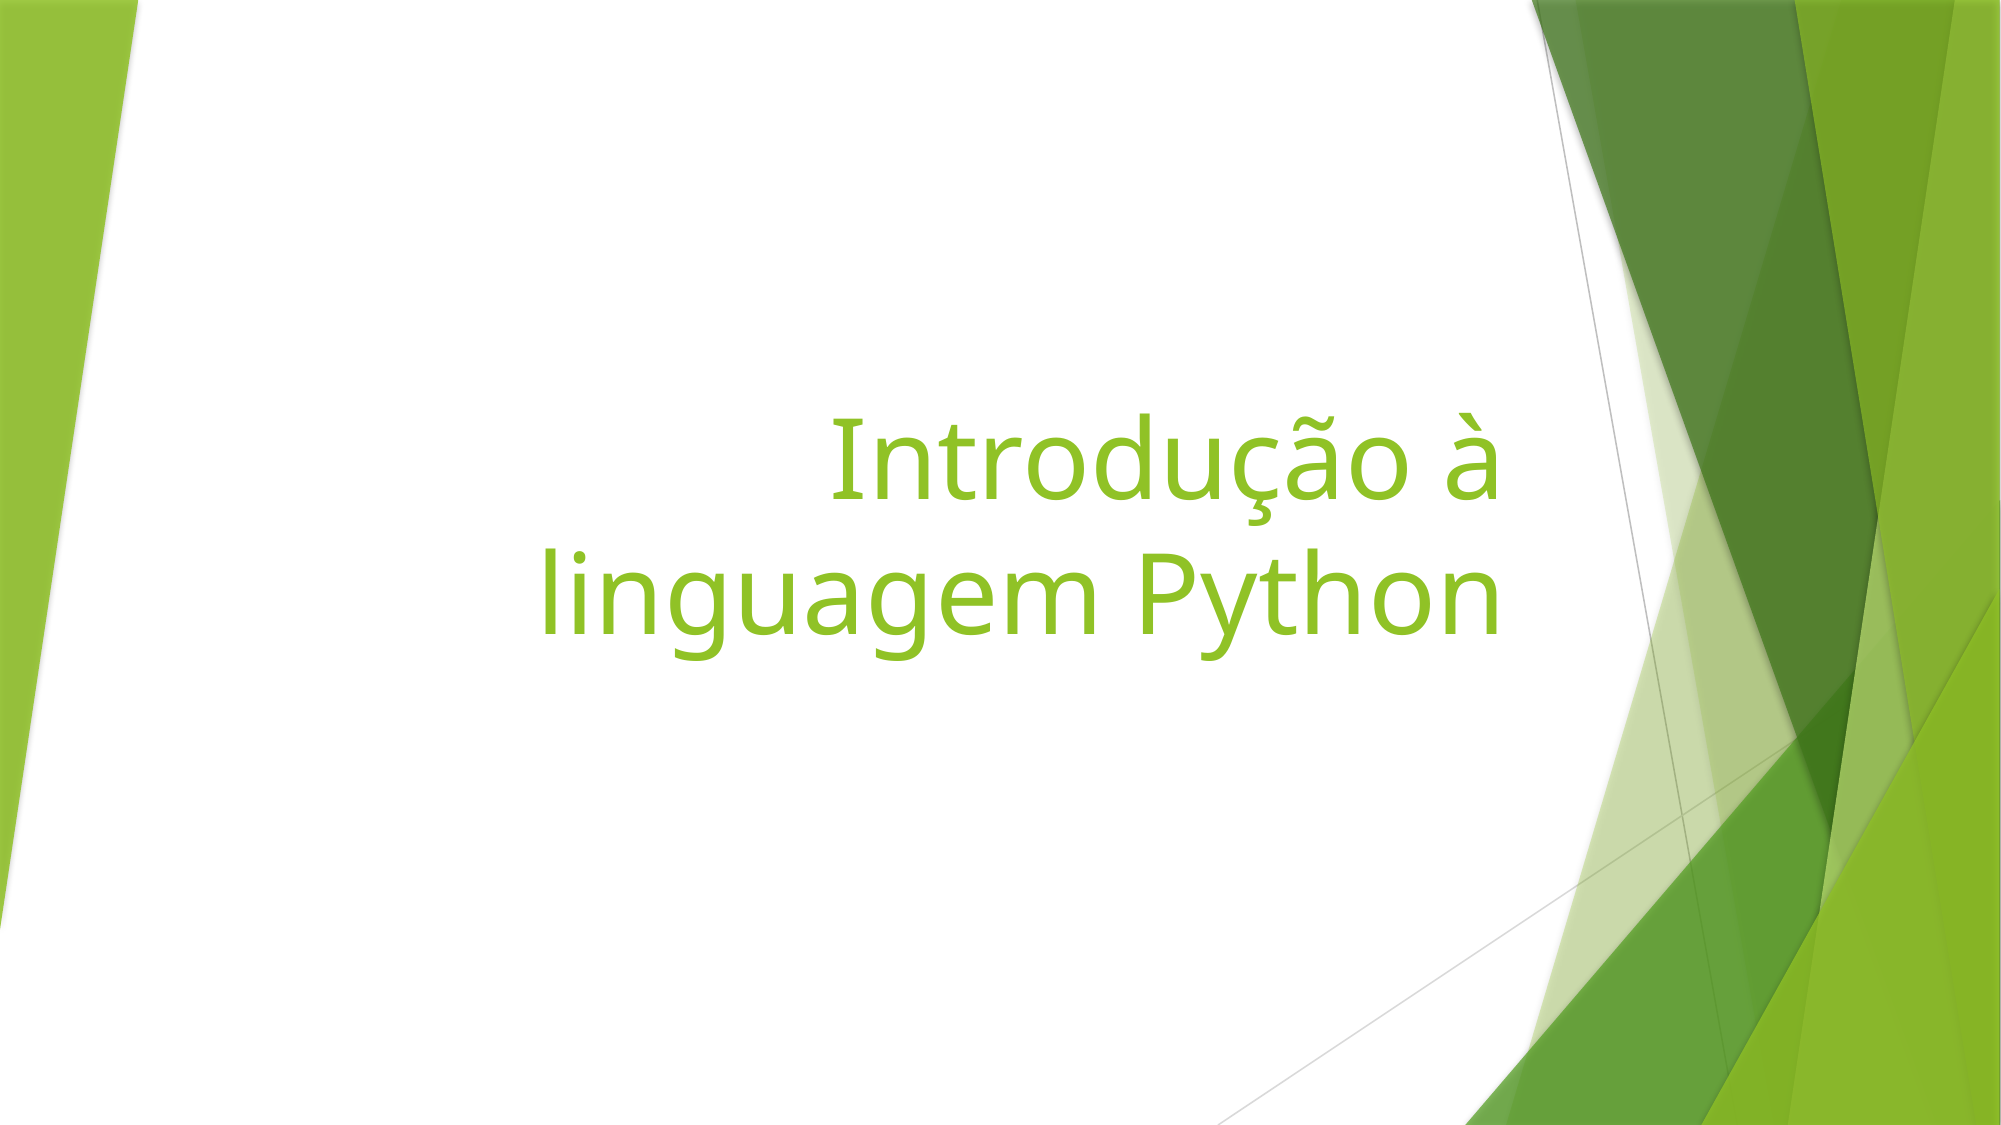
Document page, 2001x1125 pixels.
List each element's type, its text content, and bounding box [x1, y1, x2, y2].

title Introdução à linguagem Python [247, 394, 1522, 665]
